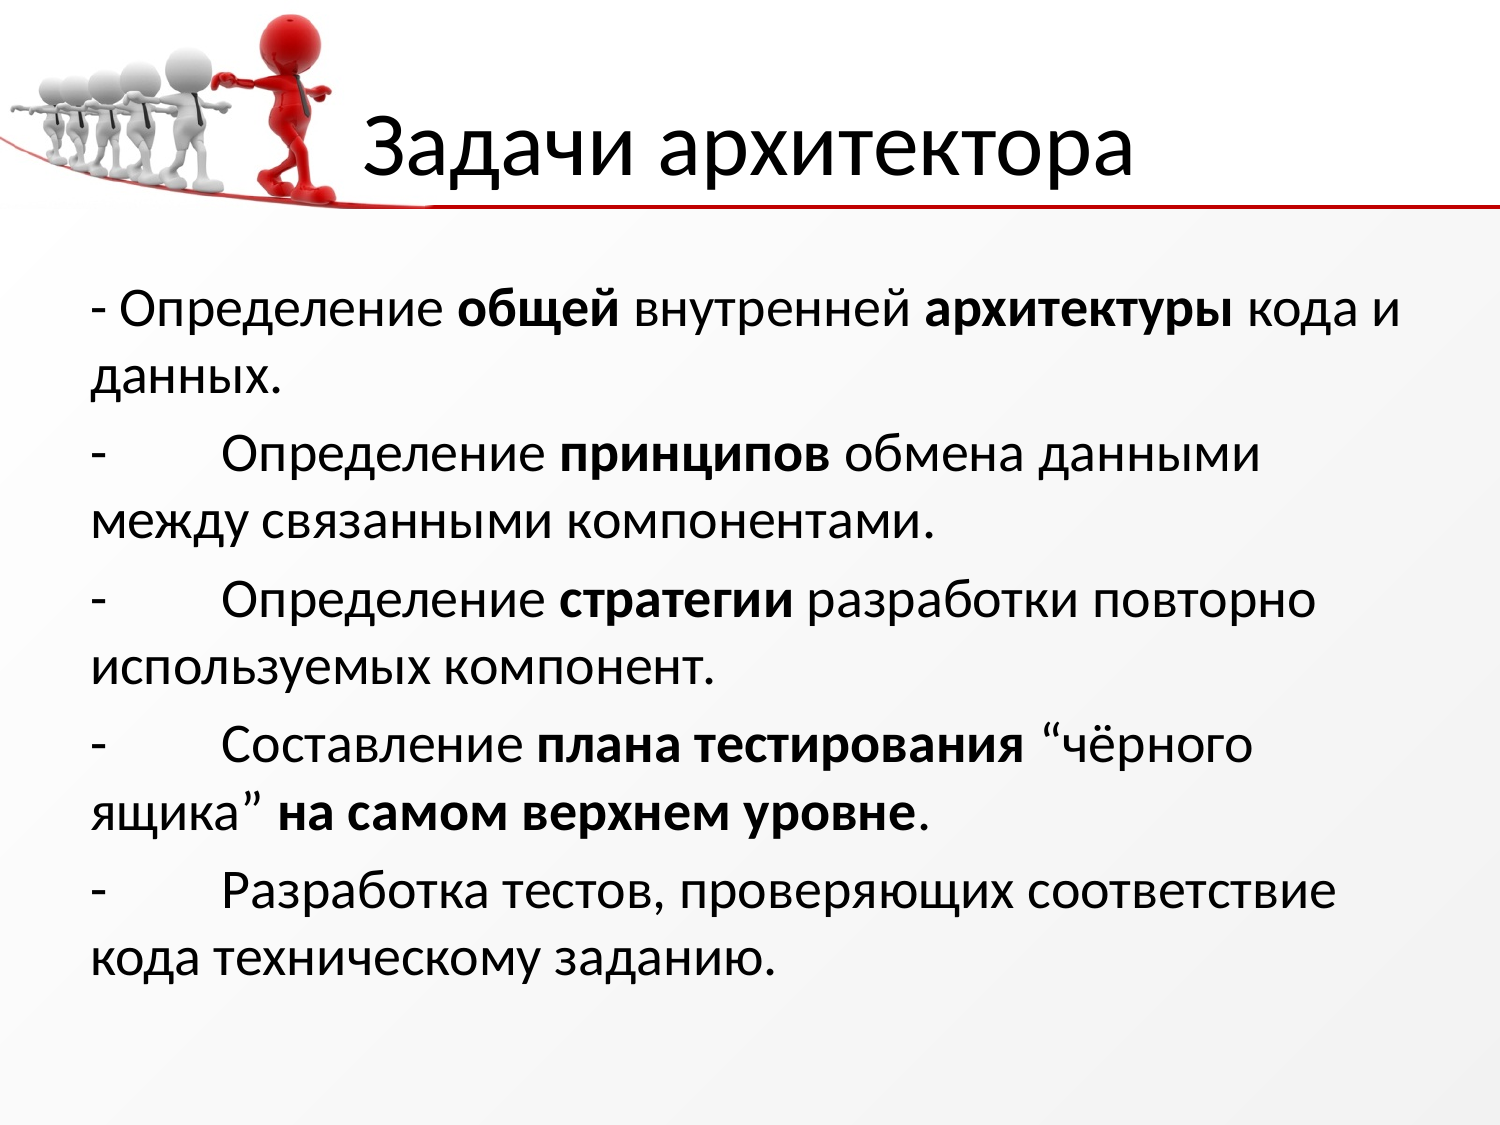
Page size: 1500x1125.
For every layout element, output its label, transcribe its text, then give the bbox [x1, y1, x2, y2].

title Задачи архитектора [75, 45, 1425, 233]
list - Определение общей внутренней архитектуры кода и данных. - Определение принципов обмена данными между связанными компонентами. - Определение стратегии разработки повторно используемых компонент. - Составление плана тестирования “чёрного ящика” на самом верхнем уровне. - Разработка тестов, проверяющих соответствие кода техническому заданию. [75, 262, 1425, 1005]
picture [0, 0, 437, 209]
